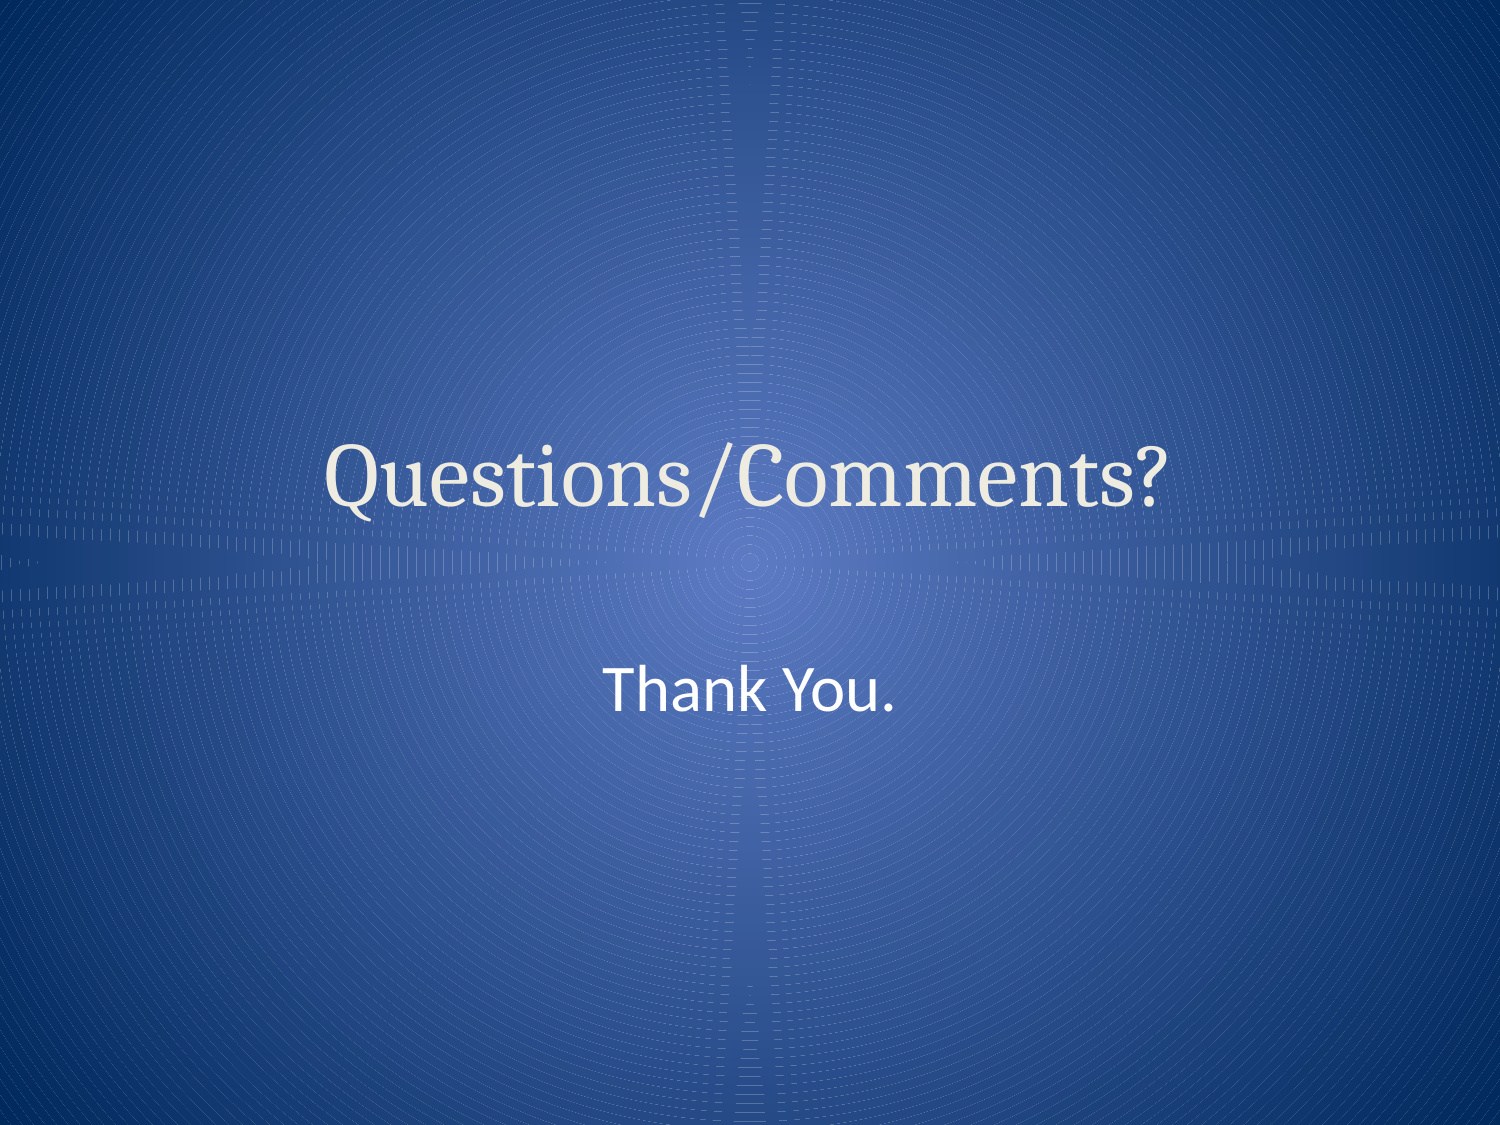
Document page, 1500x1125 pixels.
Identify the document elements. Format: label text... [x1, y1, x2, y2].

subtitle Thank You. [225, 637, 1275, 925]
title Questions/Comments? [112, 349, 1388, 591]
